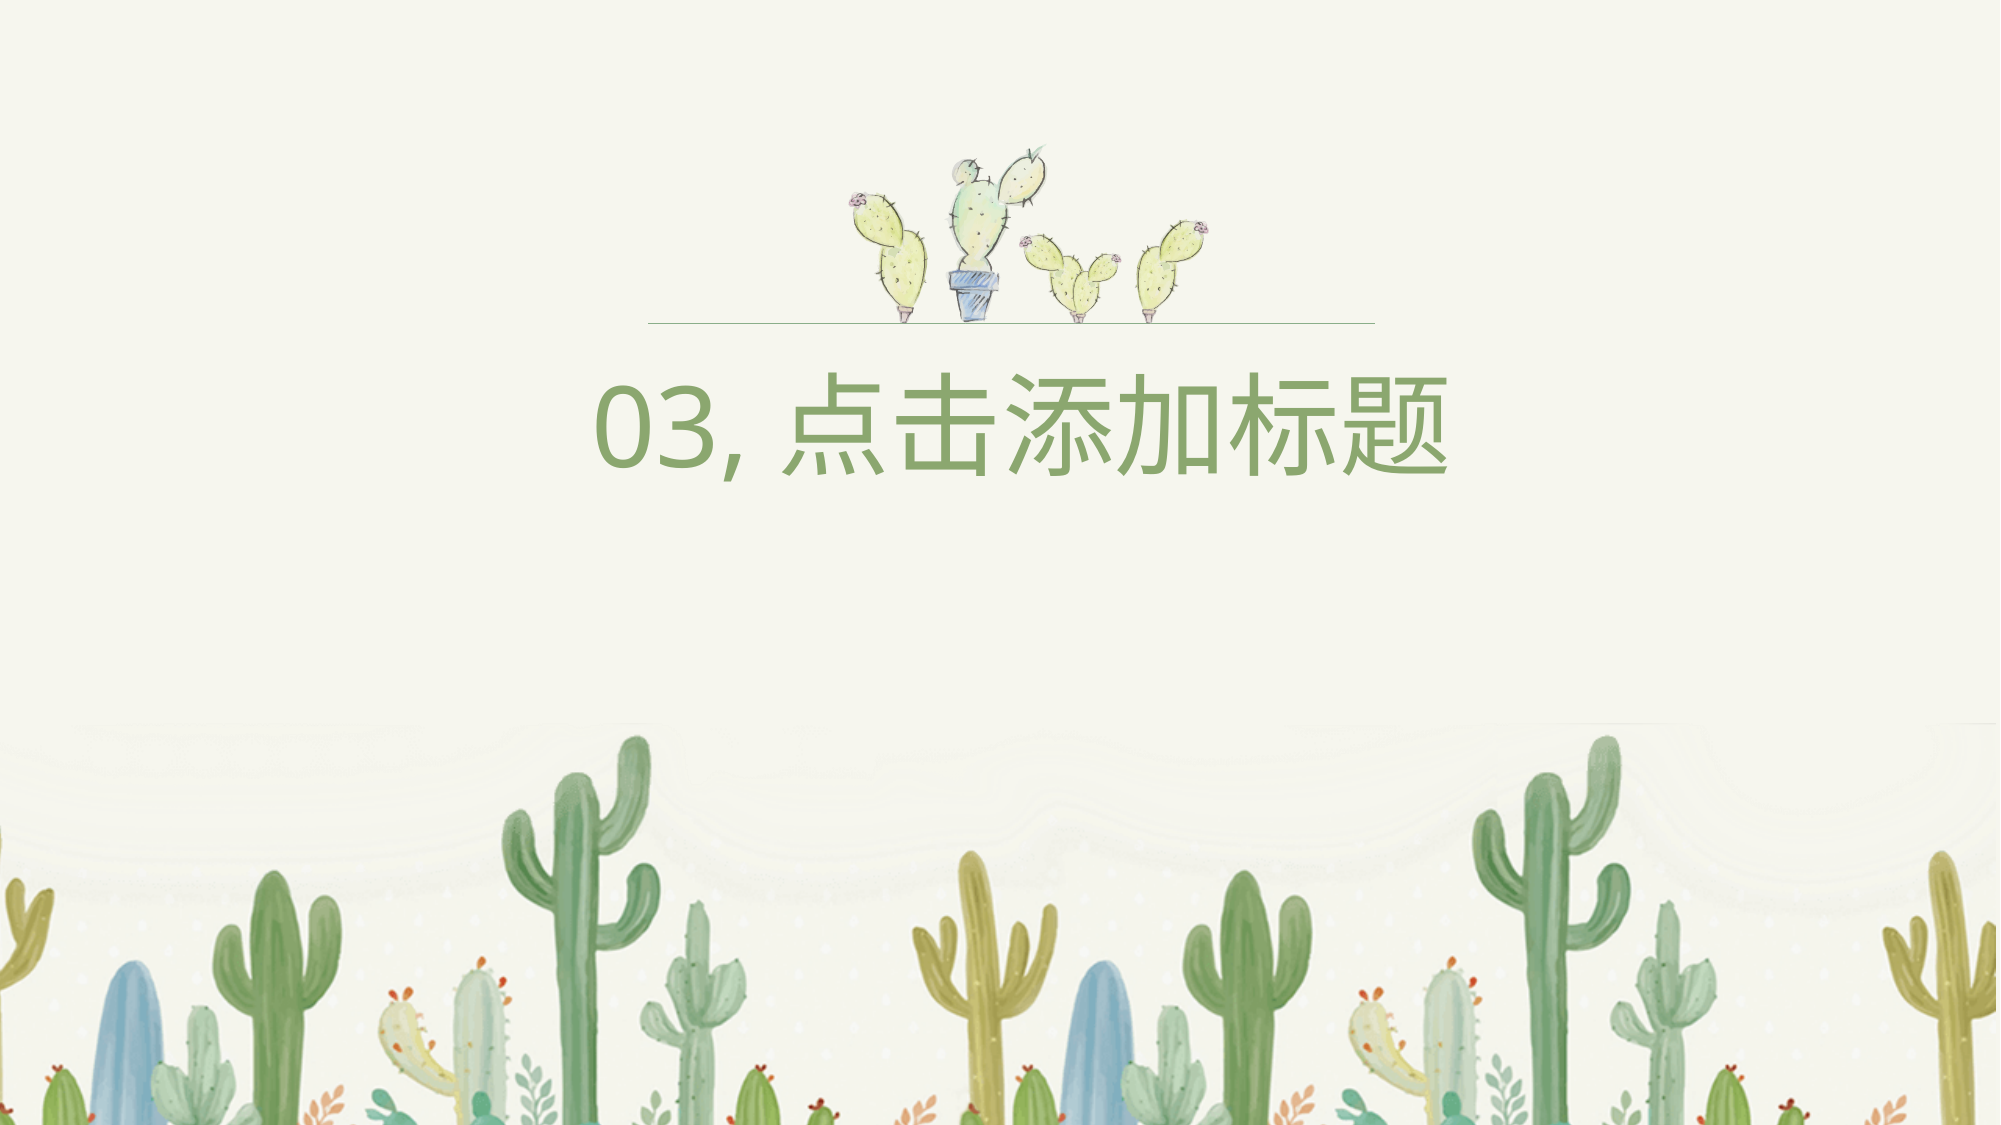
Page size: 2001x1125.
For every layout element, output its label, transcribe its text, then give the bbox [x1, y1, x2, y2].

text_box 03,点击添加标题 [576, 347, 1467, 498]
picture [0, 660, 1996, 1125]
picture [848, 143, 1210, 324]
